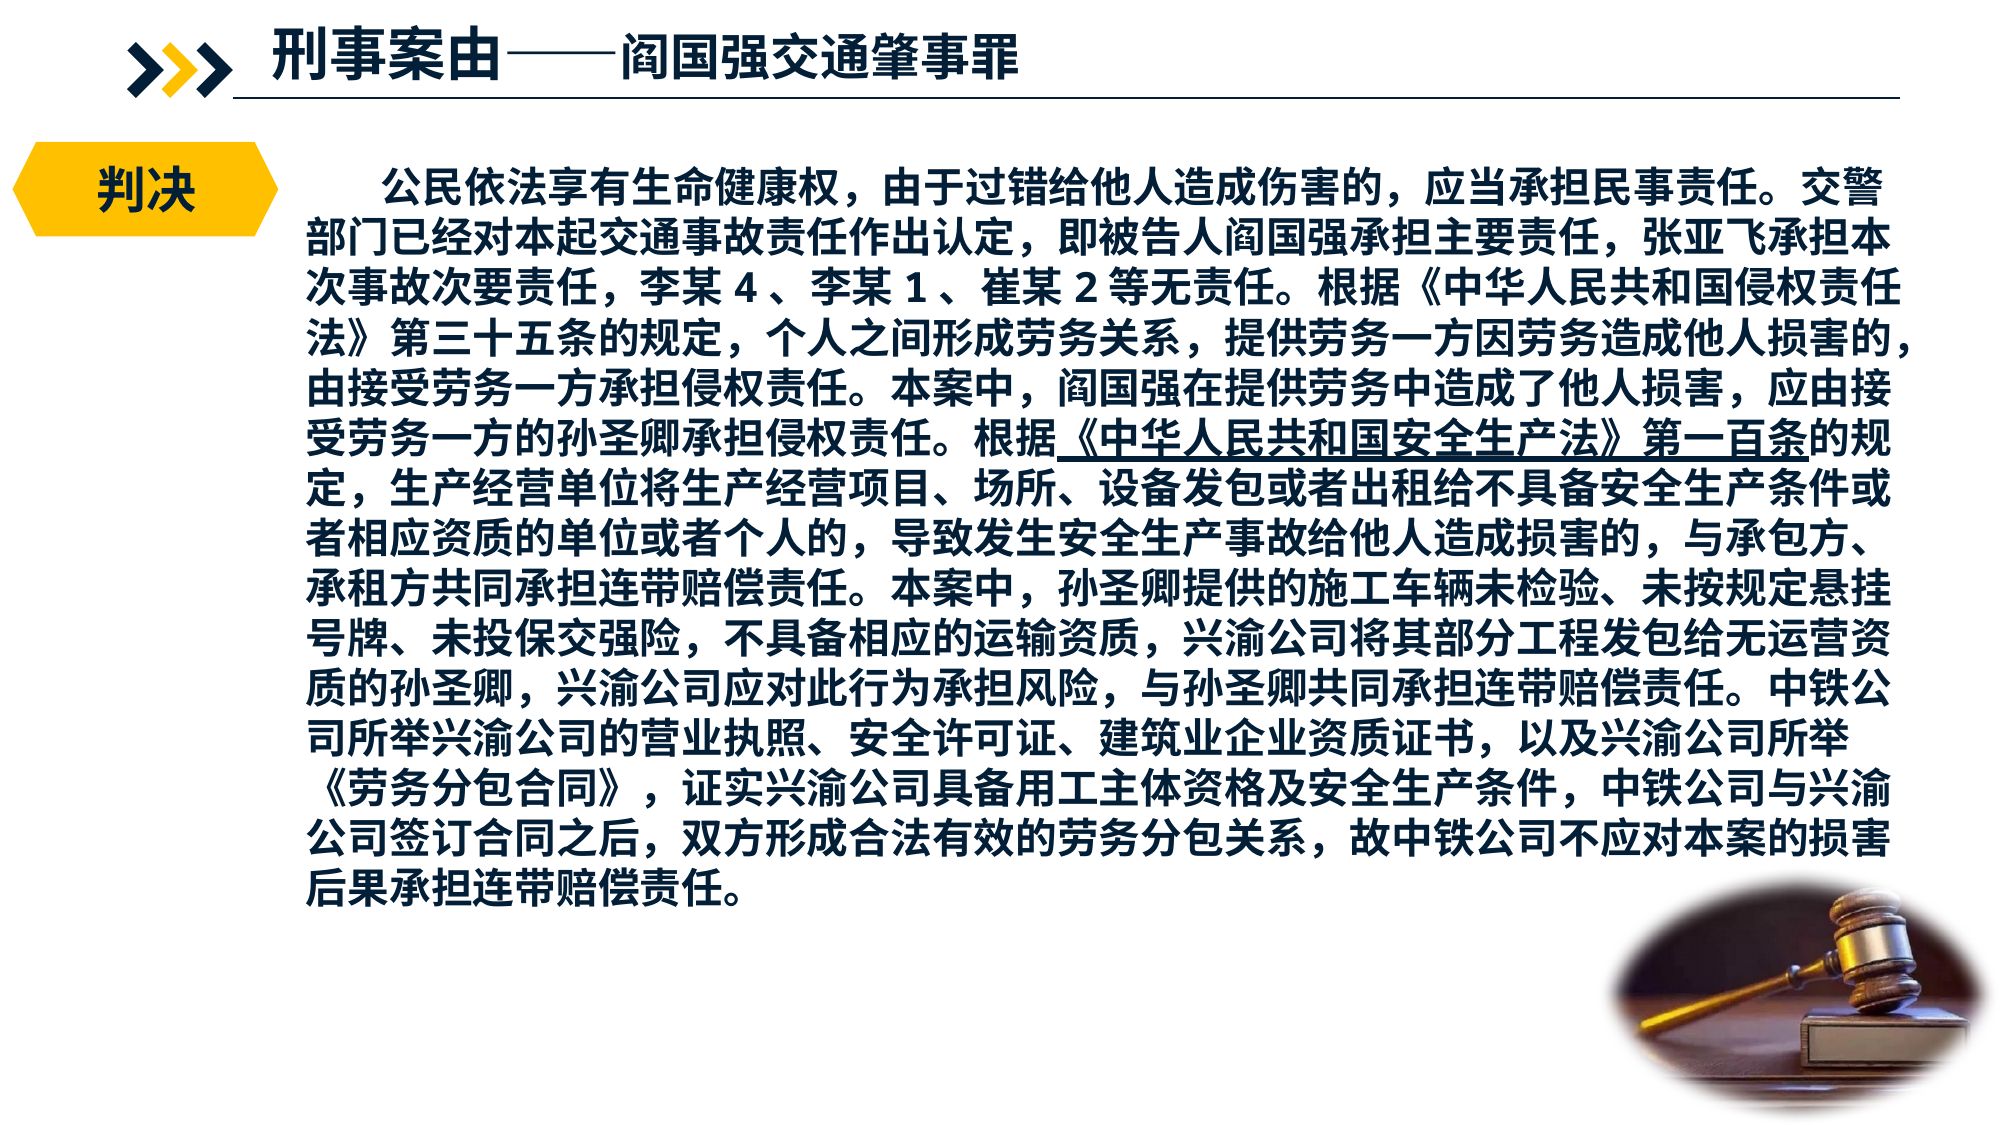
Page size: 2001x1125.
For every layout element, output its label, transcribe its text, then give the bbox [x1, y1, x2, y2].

text_box 公民依法享有生命健康权，由于过错给他人造成伤害的，应当承担民事责任。交警部门已经对本起交通事故责任作出认定，即被告人阎国强承担主要责任，张亚飞承担本次事故次要责任，李某4、李某1、崔某2等无责任。根据《中华人民共和国侵权责任法》第三十五条的规定，个人之间形成劳务关系，提供劳务一方因劳务造成他人损害的，由接受劳务一方承担侵权责任。本案中，阎国强在提供劳务中造成了他人损害，应由接受劳务一方的孙圣卿承担侵权责任。根据《中华人民共和国安全生产法》第一百条的规定，生产经营单位将生产经营项目、场所、设备发包或者出租给不具备安全生产条件或者相应资质的单位或者个人的，导致发生安全生产事故给他人造成损害的，与承包方、承租方共同承担连带赔偿责任。本案中，孙圣卿提供的施工车辆未检验、未按规定悬挂号牌、未投保交强险，不具备相应的运输资质，兴渝公司将其部分工程发包给无运营资质的孙圣卿，兴渝公司应对此行为承担风险，与孙圣卿共同承担连带赔偿责任。中铁公司所举兴渝公司的营业执照、安全许可证、建筑业企业资质证书，以及兴渝公司所举《劳务分包合同》，证实兴渝公司具备用工主体资格及安全生产条件，中铁公司与兴渝公司签订合同之后，双方形成合法有效的劳务分包关系，故中铁公司不应对本案的损害后果承担连带赔偿责任。 [291, 153, 1926, 919]
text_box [12, 141, 279, 237]
picture [1595, 865, 2000, 1125]
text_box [127, 42, 1900, 98]
text_box 刑事案由——阎国强交通肇事罪 [259, 11, 1109, 42]
